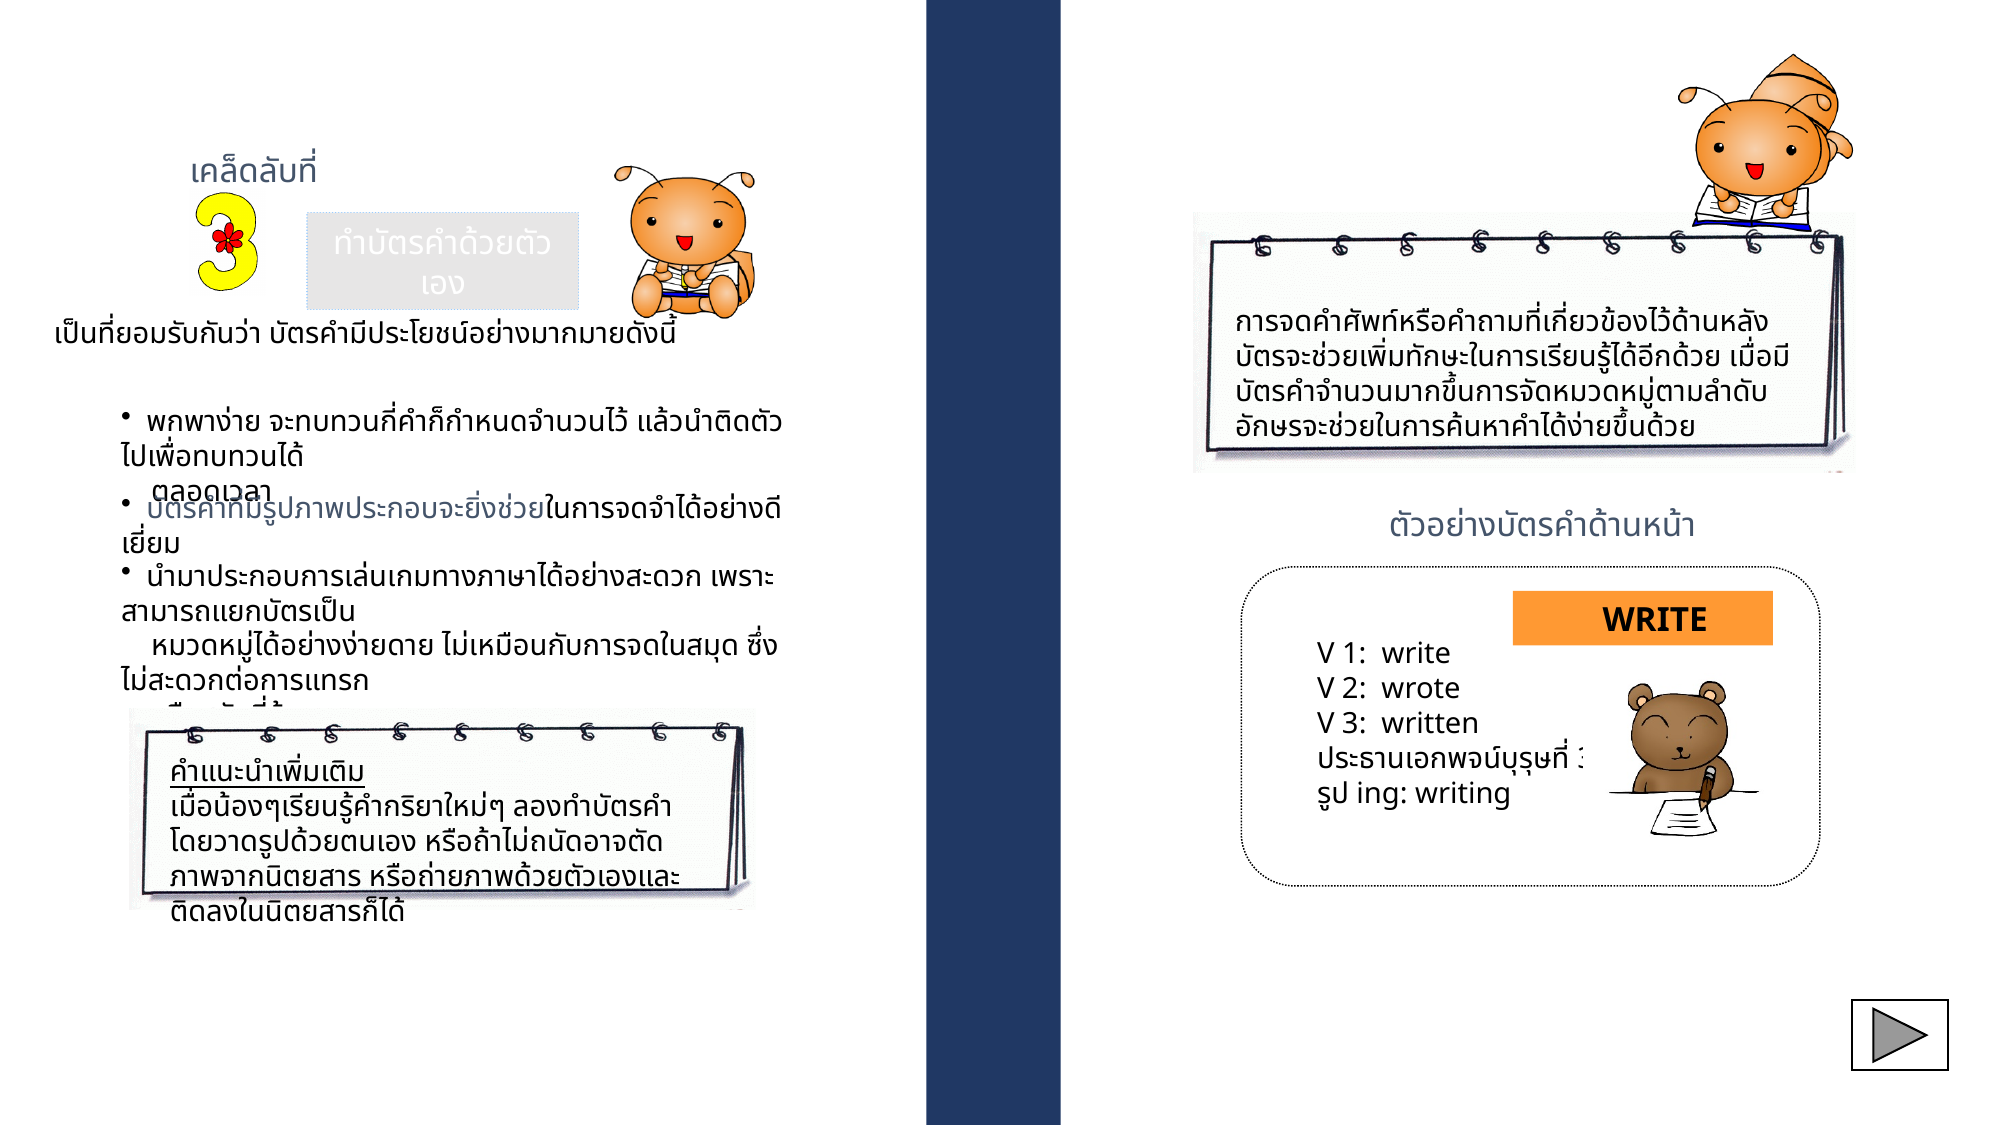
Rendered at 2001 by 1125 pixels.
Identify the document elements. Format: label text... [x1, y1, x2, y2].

text_box นำมาประกอบการเล่นเกมทางภาษาได้อย่างสะดวก เพราะสามารถแยกบัตรเป็น หมวดหมู่ได้อย่างง่ายดาย ไม่เหมือนกับการจดในสมุด ซึ่งไม่สะดวกต่อการแทรก หรือสลับที่ข้อมูล [106, 567, 803, 739]
text_box WRITE [1512, 590, 1773, 646]
text_box [1851, 999, 1949, 1071]
text_box [0, 0, 925, 1125]
picture [189, 188, 266, 296]
text_box [1241, 566, 1820, 886]
picture [614, 165, 755, 319]
text_box ตัวอย่างบัตรคำด้านหน้า [1371, 496, 1714, 551]
picture [1583, 673, 1785, 851]
picture [1678, 47, 1859, 248]
text_box [925, 0, 1062, 1125]
text_box พกพาง่าย จะทบทวนกี่คำก็กำหนดจำนวนไว้ แล้วนำติดตัวไปเพื่อทบทวนได้ ตลอดเวลา [106, 395, 803, 482]
text_box บัตรคำที่มีรูปภาพประกอบจะยิ่งช่วยในการจดจำได้อย่างดีเยี่ยม [106, 482, 803, 567]
text_box V 1: write V 2: wrote V 3: written ประธานเอกพจน์บุรุษที่ 3: writes รูป ing: writing [1300, 625, 1738, 818]
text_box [129, 708, 756, 910]
text_box ทำบัตรคำด้วยตัวเอง [307, 212, 579, 306]
text_box เป็นที่ยอมรับกันว่า บัตรคำมีประโยชน์อย่างมากมายดังนี้ [39, 306, 693, 357]
text_box เคล็ดลับที่ [118, 141, 390, 197]
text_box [1193, 212, 1856, 473]
text_box [1062, 0, 2000, 1125]
